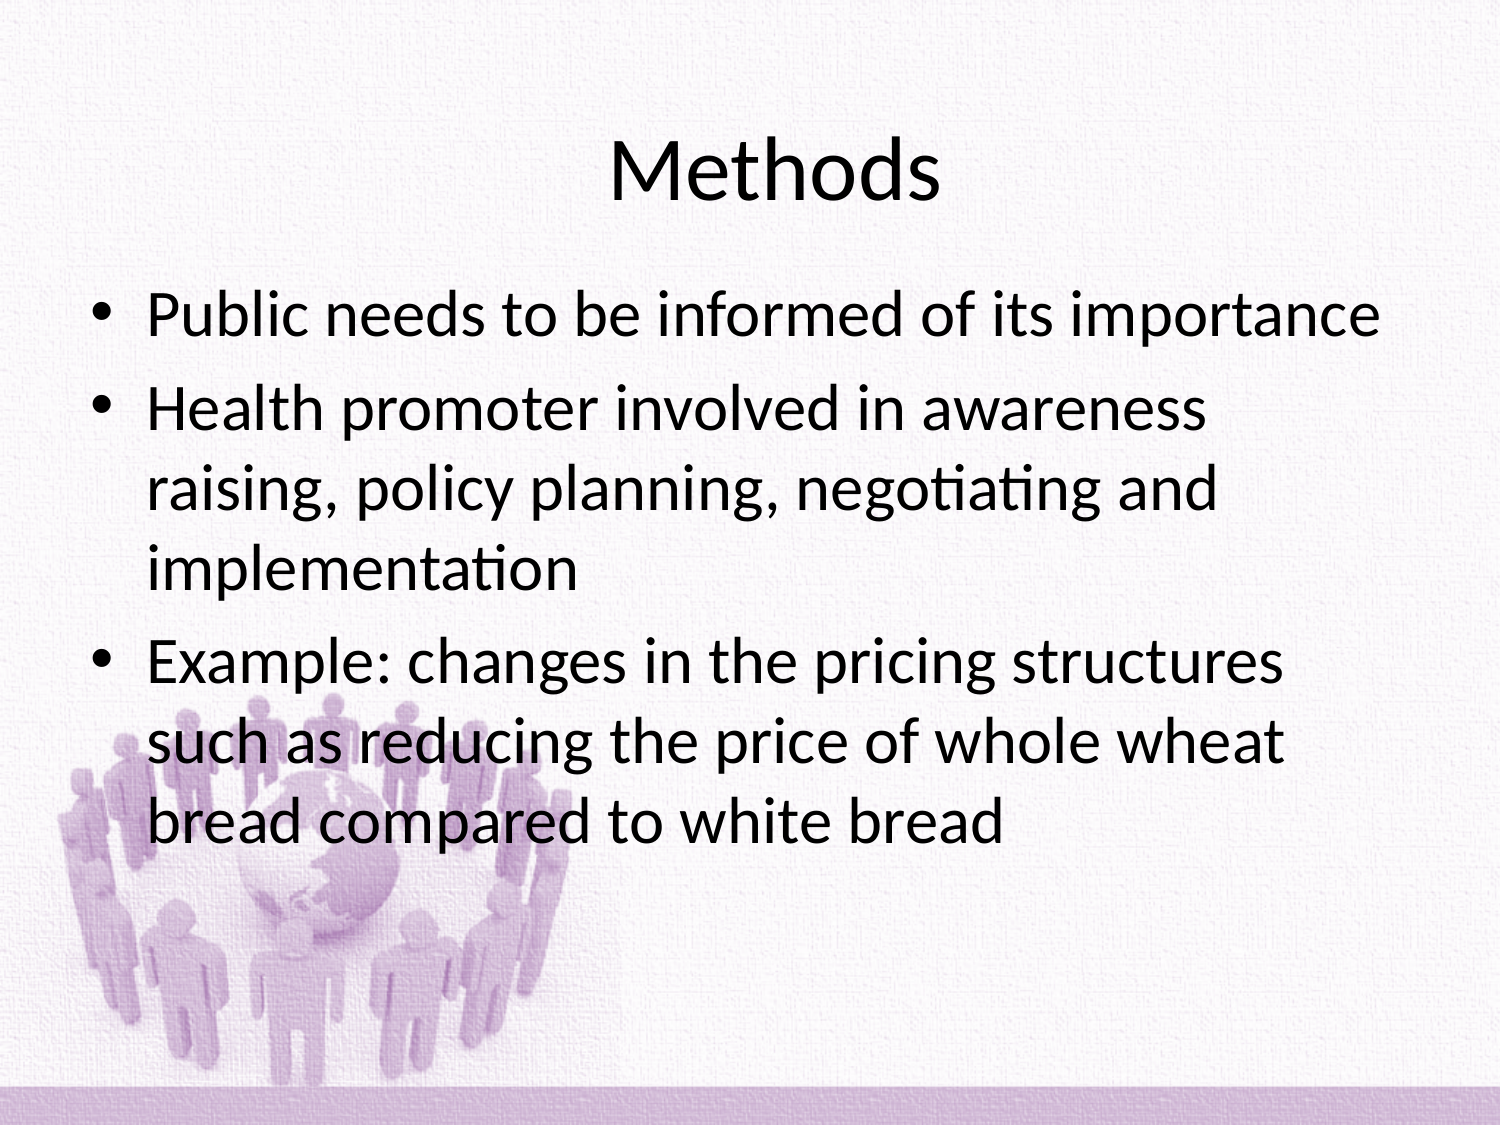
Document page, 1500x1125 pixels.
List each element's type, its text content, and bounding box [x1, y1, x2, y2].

text_box Methods [99, 70, 1450, 258]
list Public needs to be informed of its importance Health promoter involved in awareness raising, policy planning, negotiating and implementation Example: changes in the pricing structures such as reducing the price of whole wheat bread compared to white bread [75, 262, 1425, 1005]
